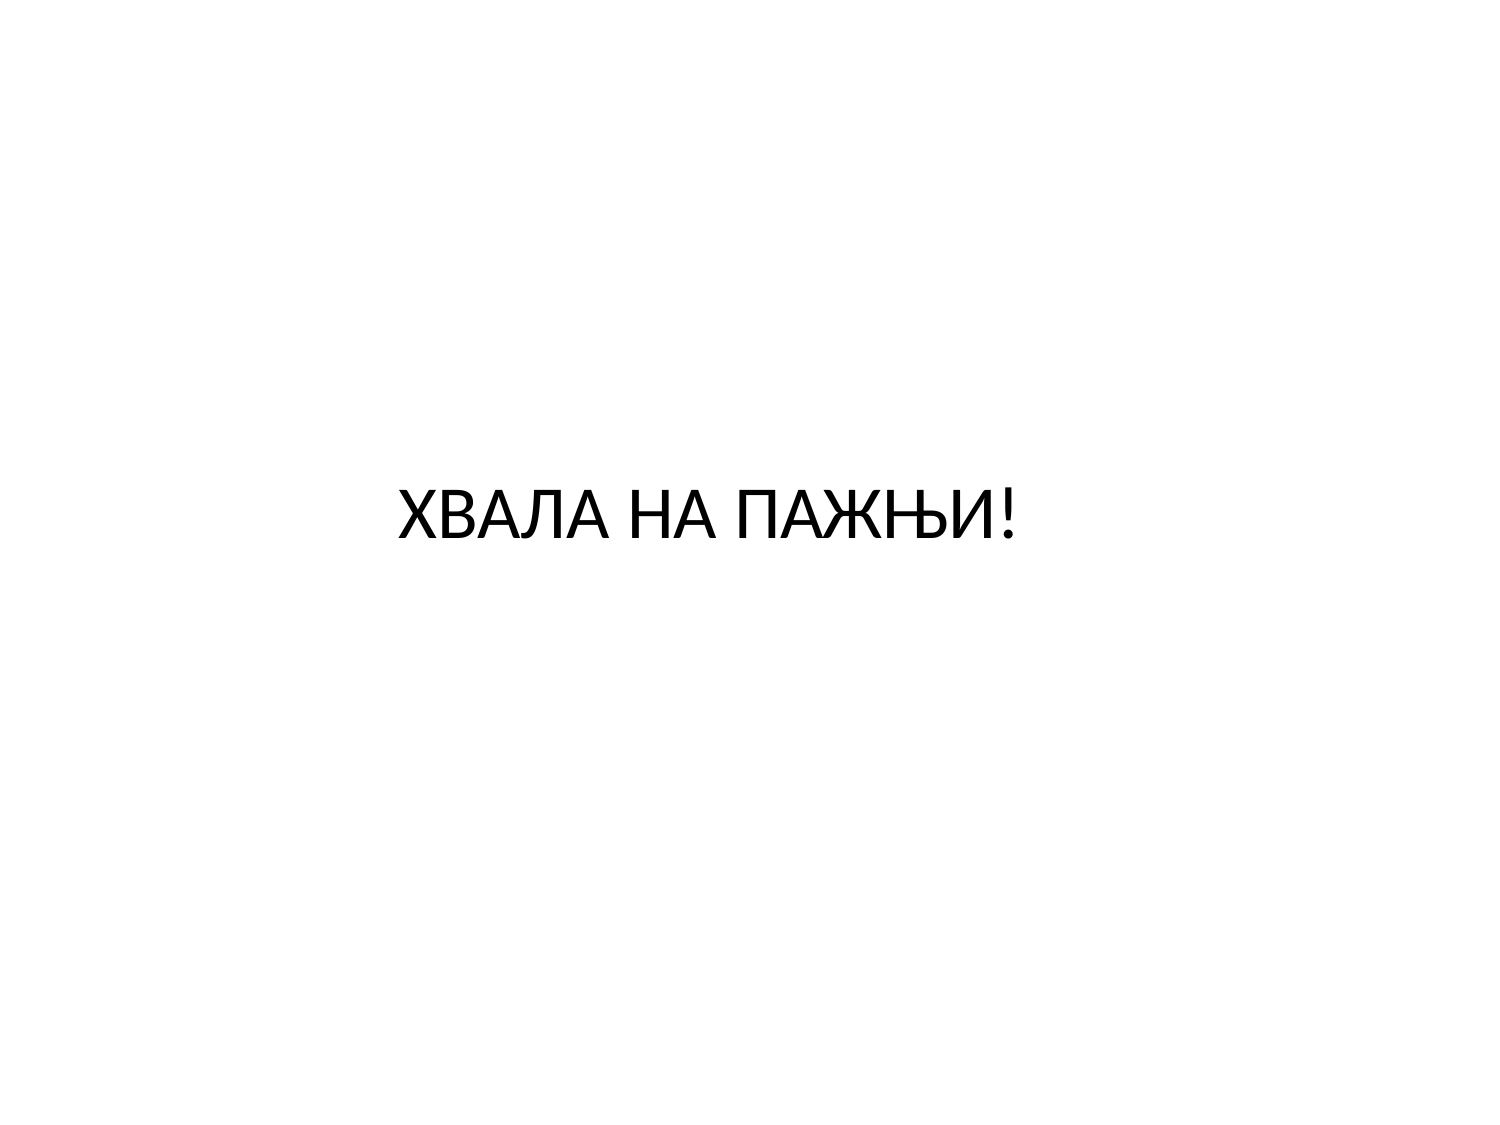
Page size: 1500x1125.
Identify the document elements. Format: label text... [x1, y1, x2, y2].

text_box ХВАЛА НА ПАЖЊИ! [383, 456, 1187, 561]
